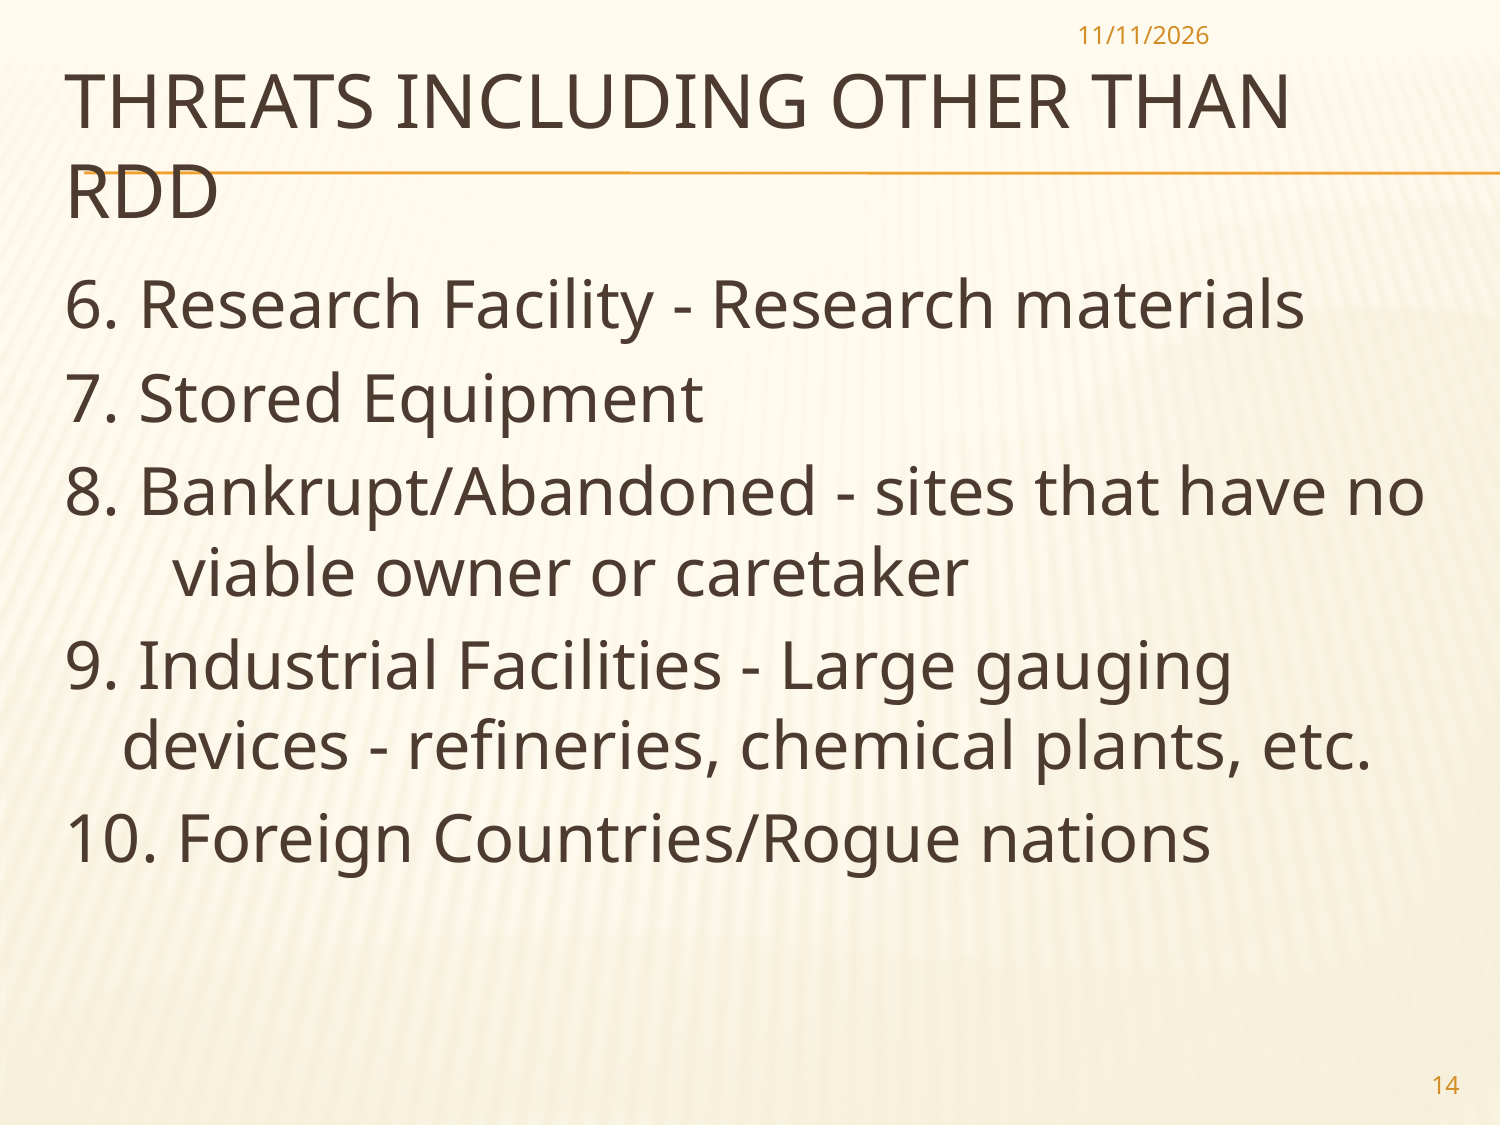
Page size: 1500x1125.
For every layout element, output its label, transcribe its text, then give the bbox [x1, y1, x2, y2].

slide_number 14 [1350, 1061, 1475, 1103]
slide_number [1062, 12, 1475, 60]
list 6. Research Facility - Research materials 7. Stored Equipment 8. Bankrupt/Abandoned - sites that have no viable owner or caretaker 9. Industrial Facilities - Large gauging devices - refineries, chemical plants, etc. 10. Foreign Countries/Rogue nations [50, 254, 1475, 998]
title Threats Including other than RDD [50, 75, 1475, 213]
